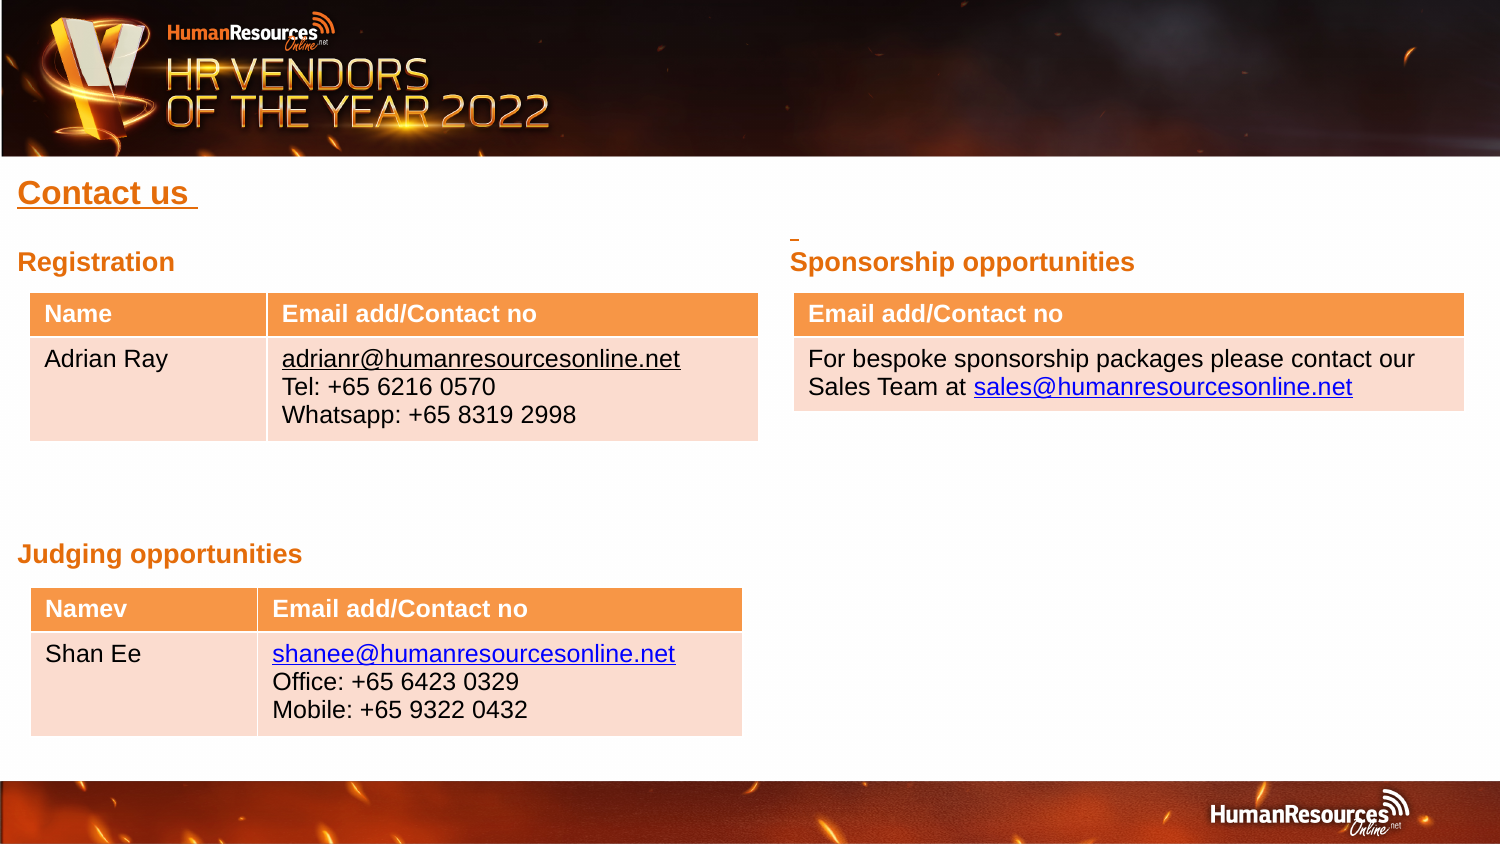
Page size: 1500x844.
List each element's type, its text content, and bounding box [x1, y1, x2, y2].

table_cell Shan Ee [31, 633, 257, 736]
table_cell shanee@humanresourcesonline.net Office: +65 6423 0329 Mobile: +65 9322 0432 [258, 633, 742, 736]
table_cell Adrian Ray [30, 338, 266, 441]
table_header Email add/Contact no [268, 293, 758, 336]
table_header Namev [31, 588, 257, 631]
text_box Contact us Registration Judging opportunities [2, 163, 740, 844]
table_header Email add/Contact no [794, 293, 1464, 336]
text_box Sponsorship opportunities [774, 196, 1500, 512]
table_cell adrianr@humanresourcesonline.net Tel: +65 6216 0570 Whatsapp: +65 8319 2998 [268, 338, 758, 441]
table_header Name [30, 293, 266, 336]
picture [0, 0, 1500, 844]
table_header Email add/Contact no [258, 588, 742, 631]
table_cell For bespoke sponsorship packages please contact our Sales Team at sales@humanresourcesonline.net [794, 338, 1464, 411]
